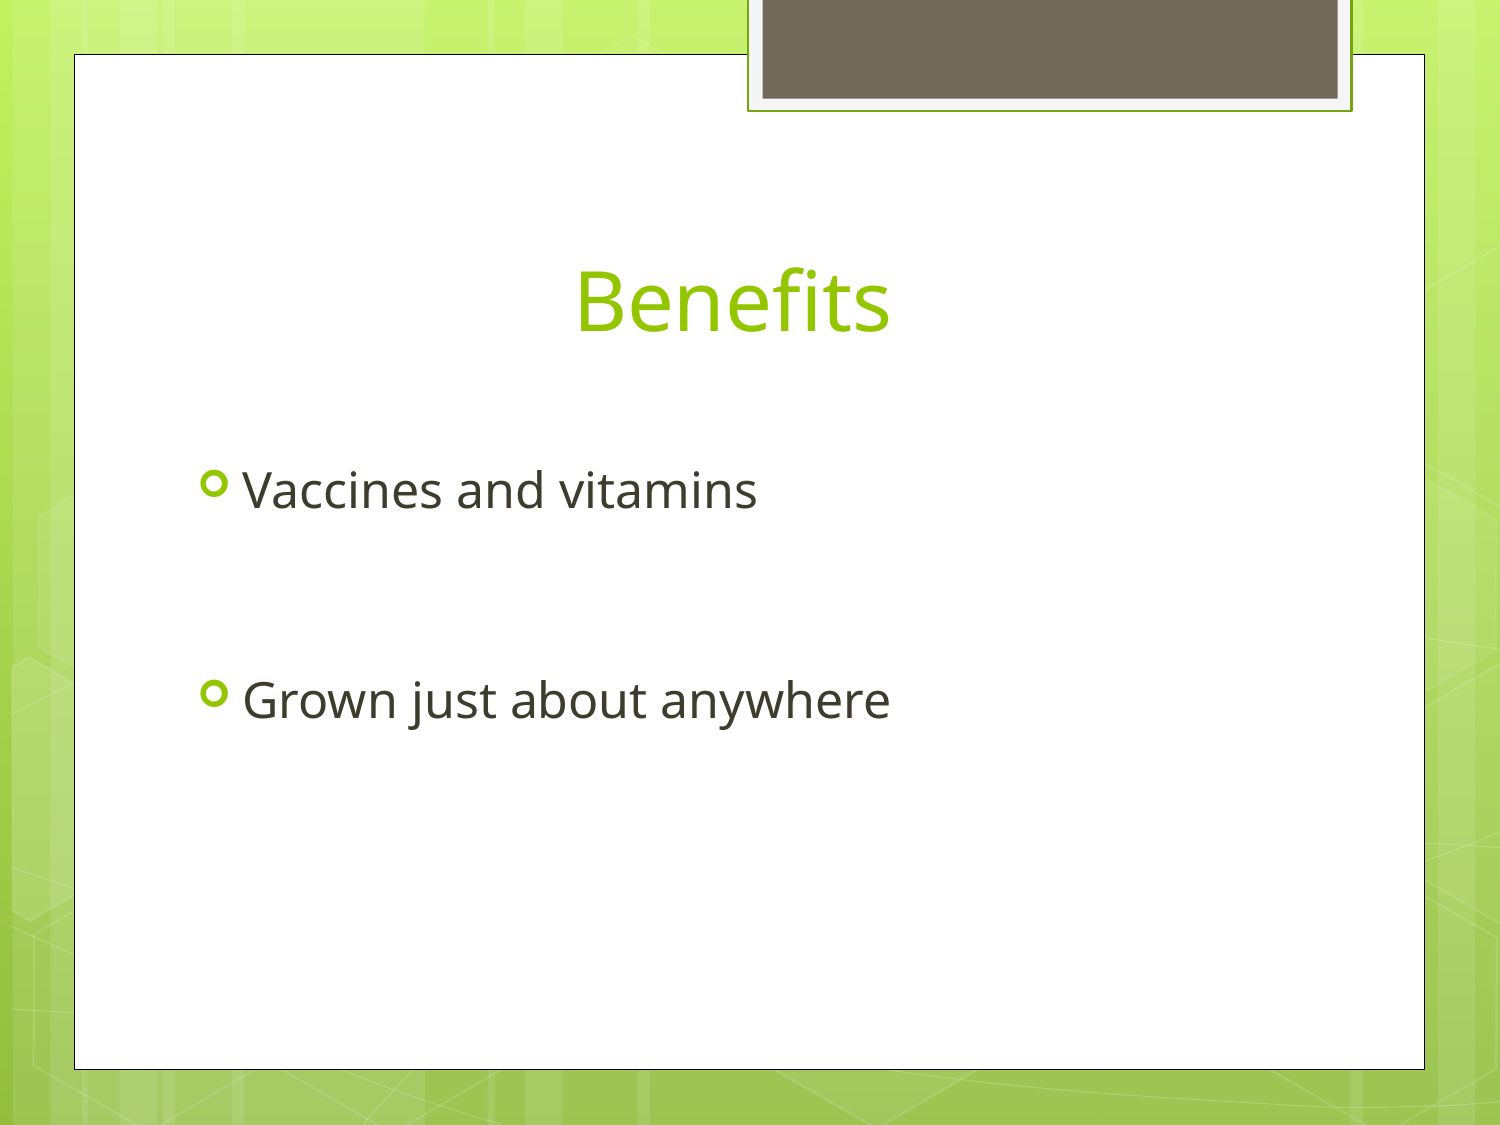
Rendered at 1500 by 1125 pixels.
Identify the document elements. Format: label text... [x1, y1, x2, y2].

list Vaccines and vitamins Grown just about anywhere [171, 381, 1283, 957]
title Benefits [171, 168, 1324, 357]
